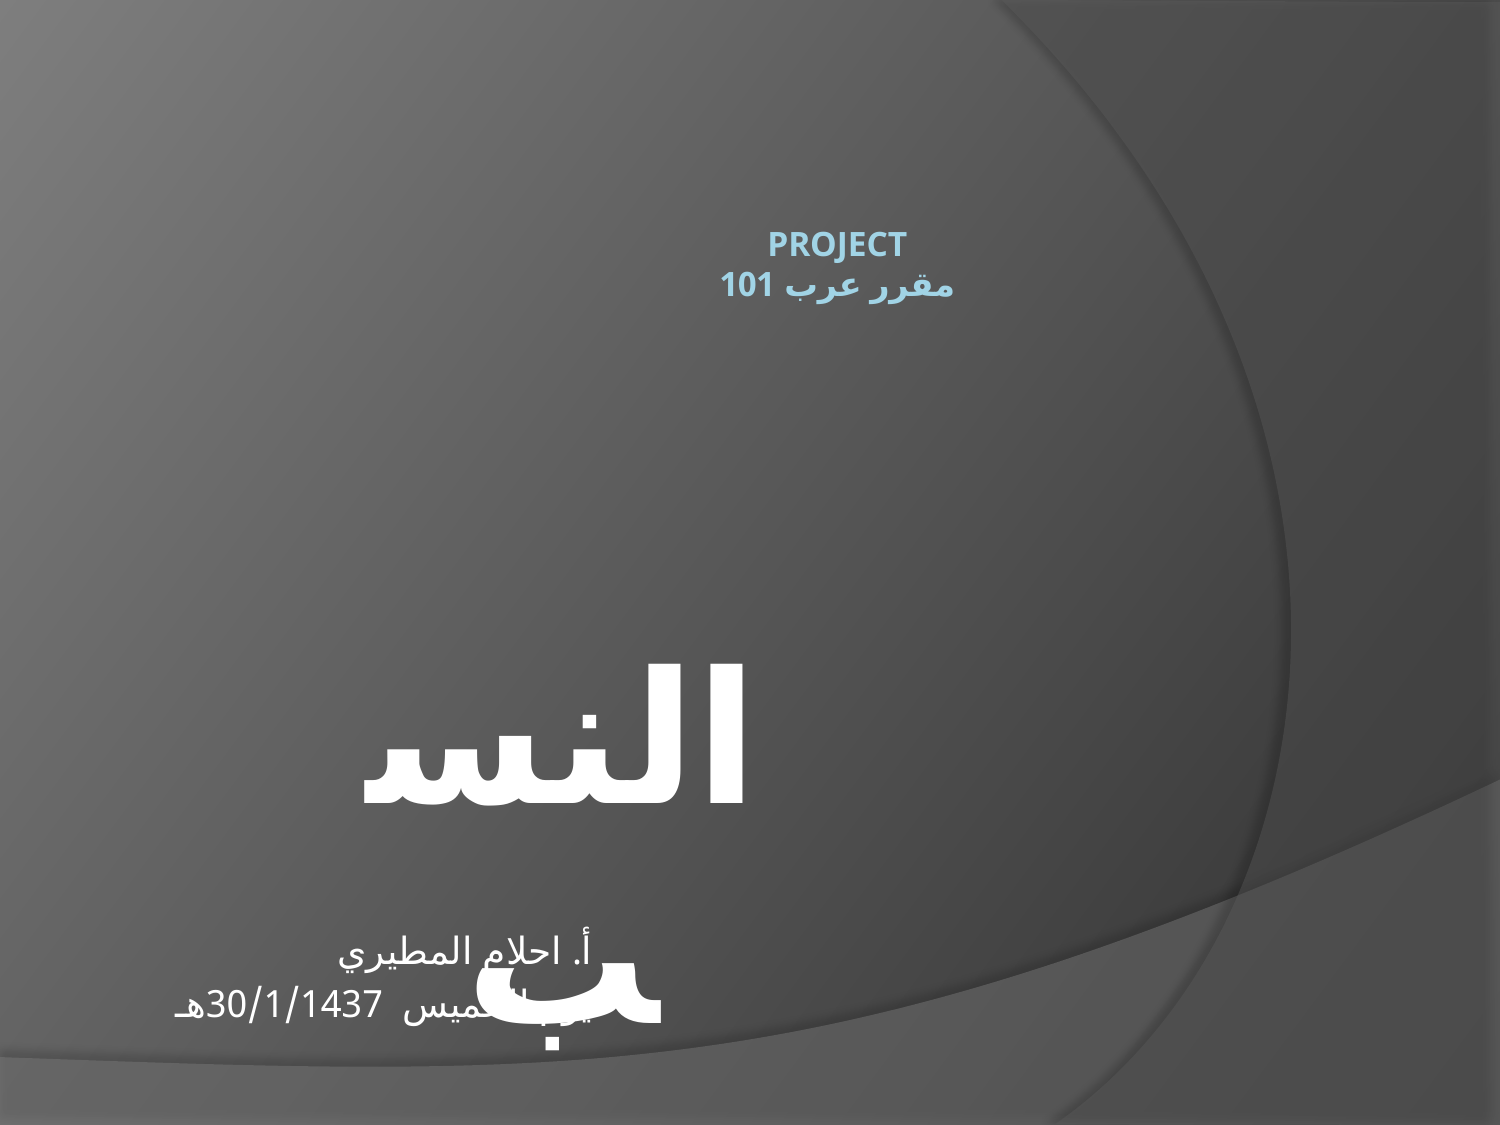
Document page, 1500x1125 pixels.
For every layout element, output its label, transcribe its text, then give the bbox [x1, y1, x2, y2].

text_box النسب [350, 612, 775, 1068]
title project مقرر عرب 101 [624, 174, 1050, 313]
subtitle أ. احلام المطيري يوم الخميس 30/1/1437هـ [62, 887, 350, 1025]
